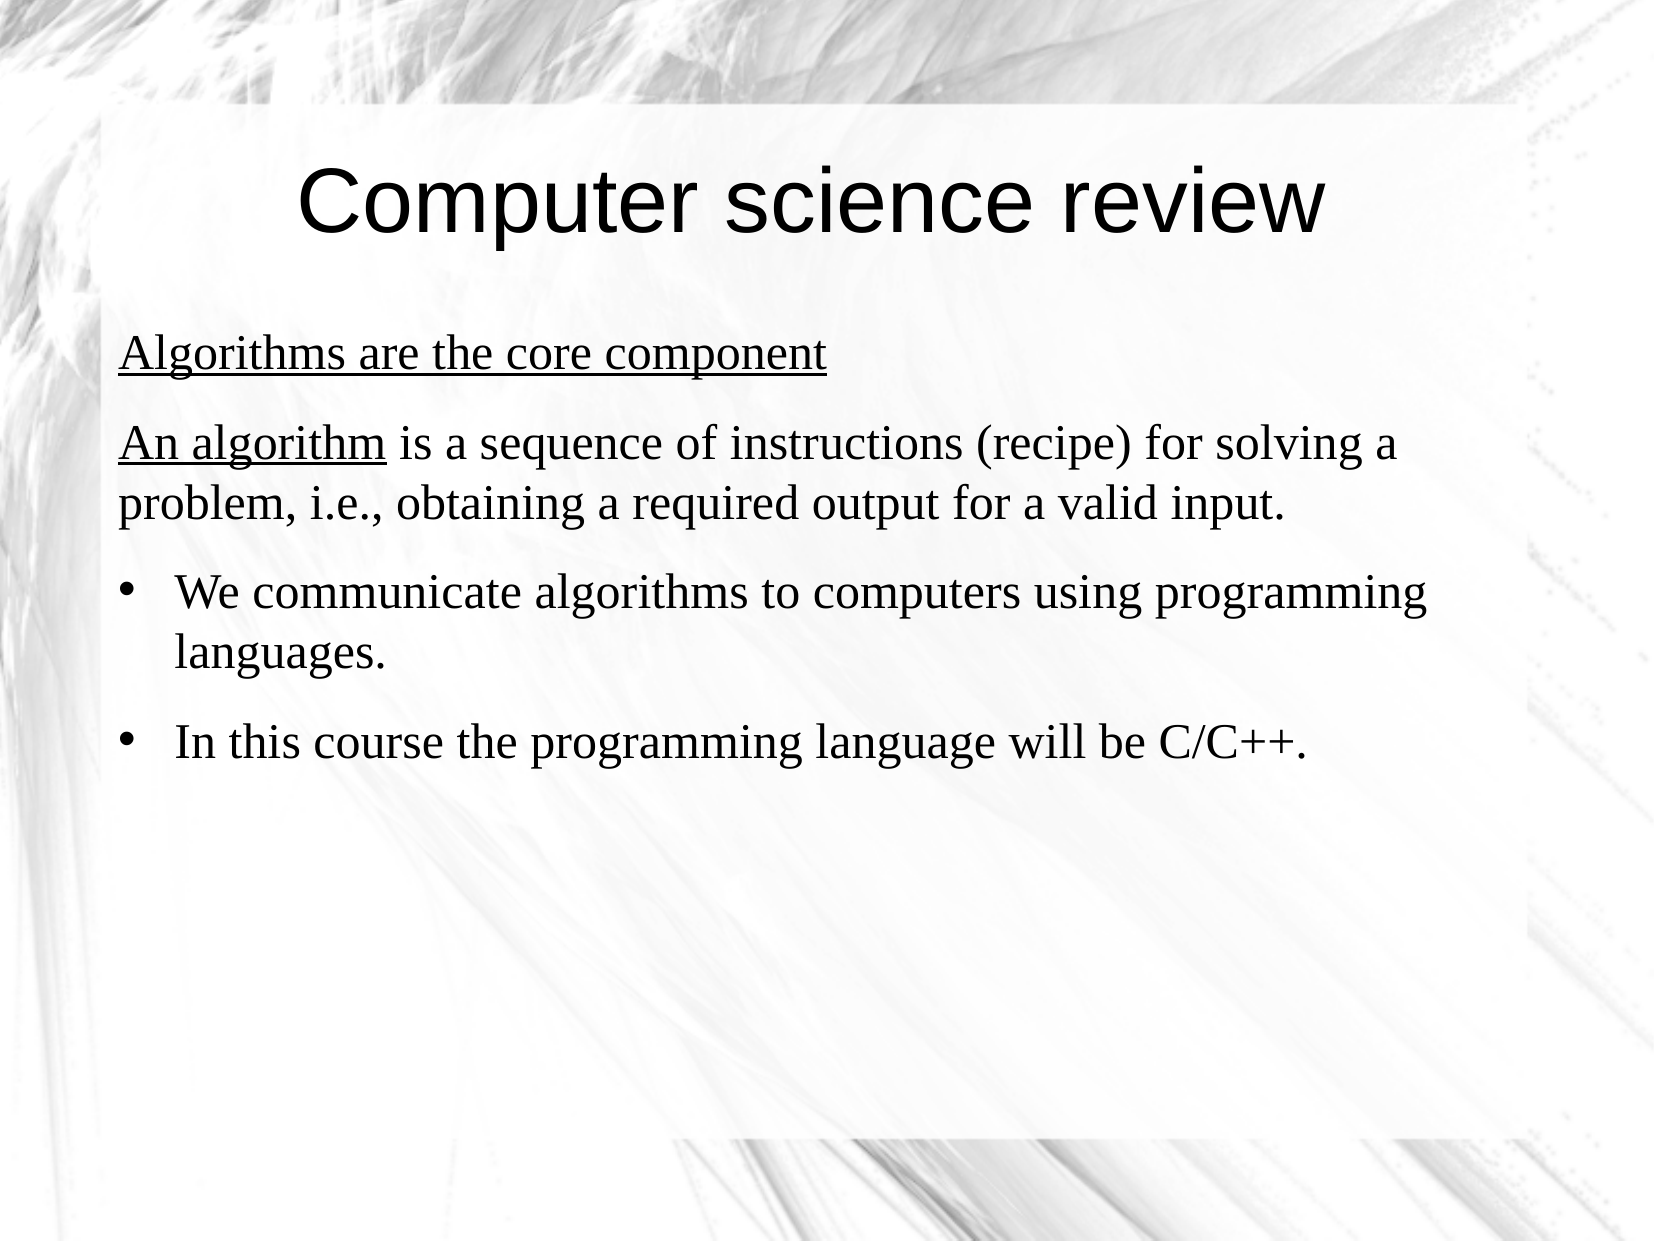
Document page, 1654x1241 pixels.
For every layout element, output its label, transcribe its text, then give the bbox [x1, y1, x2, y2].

title Computer science review [118, 112, 1506, 281]
list Algorithms are the core component An algorithm is a sequence of instructions (recipe) for solving a problem, i.e., obtaining a required output for a valid input. We communicate algorithms to computers using programming languages. In this course the programming language will be C/C++. [118, 319, 1571, 1102]
picture [0, 0, 1654, 1241]
